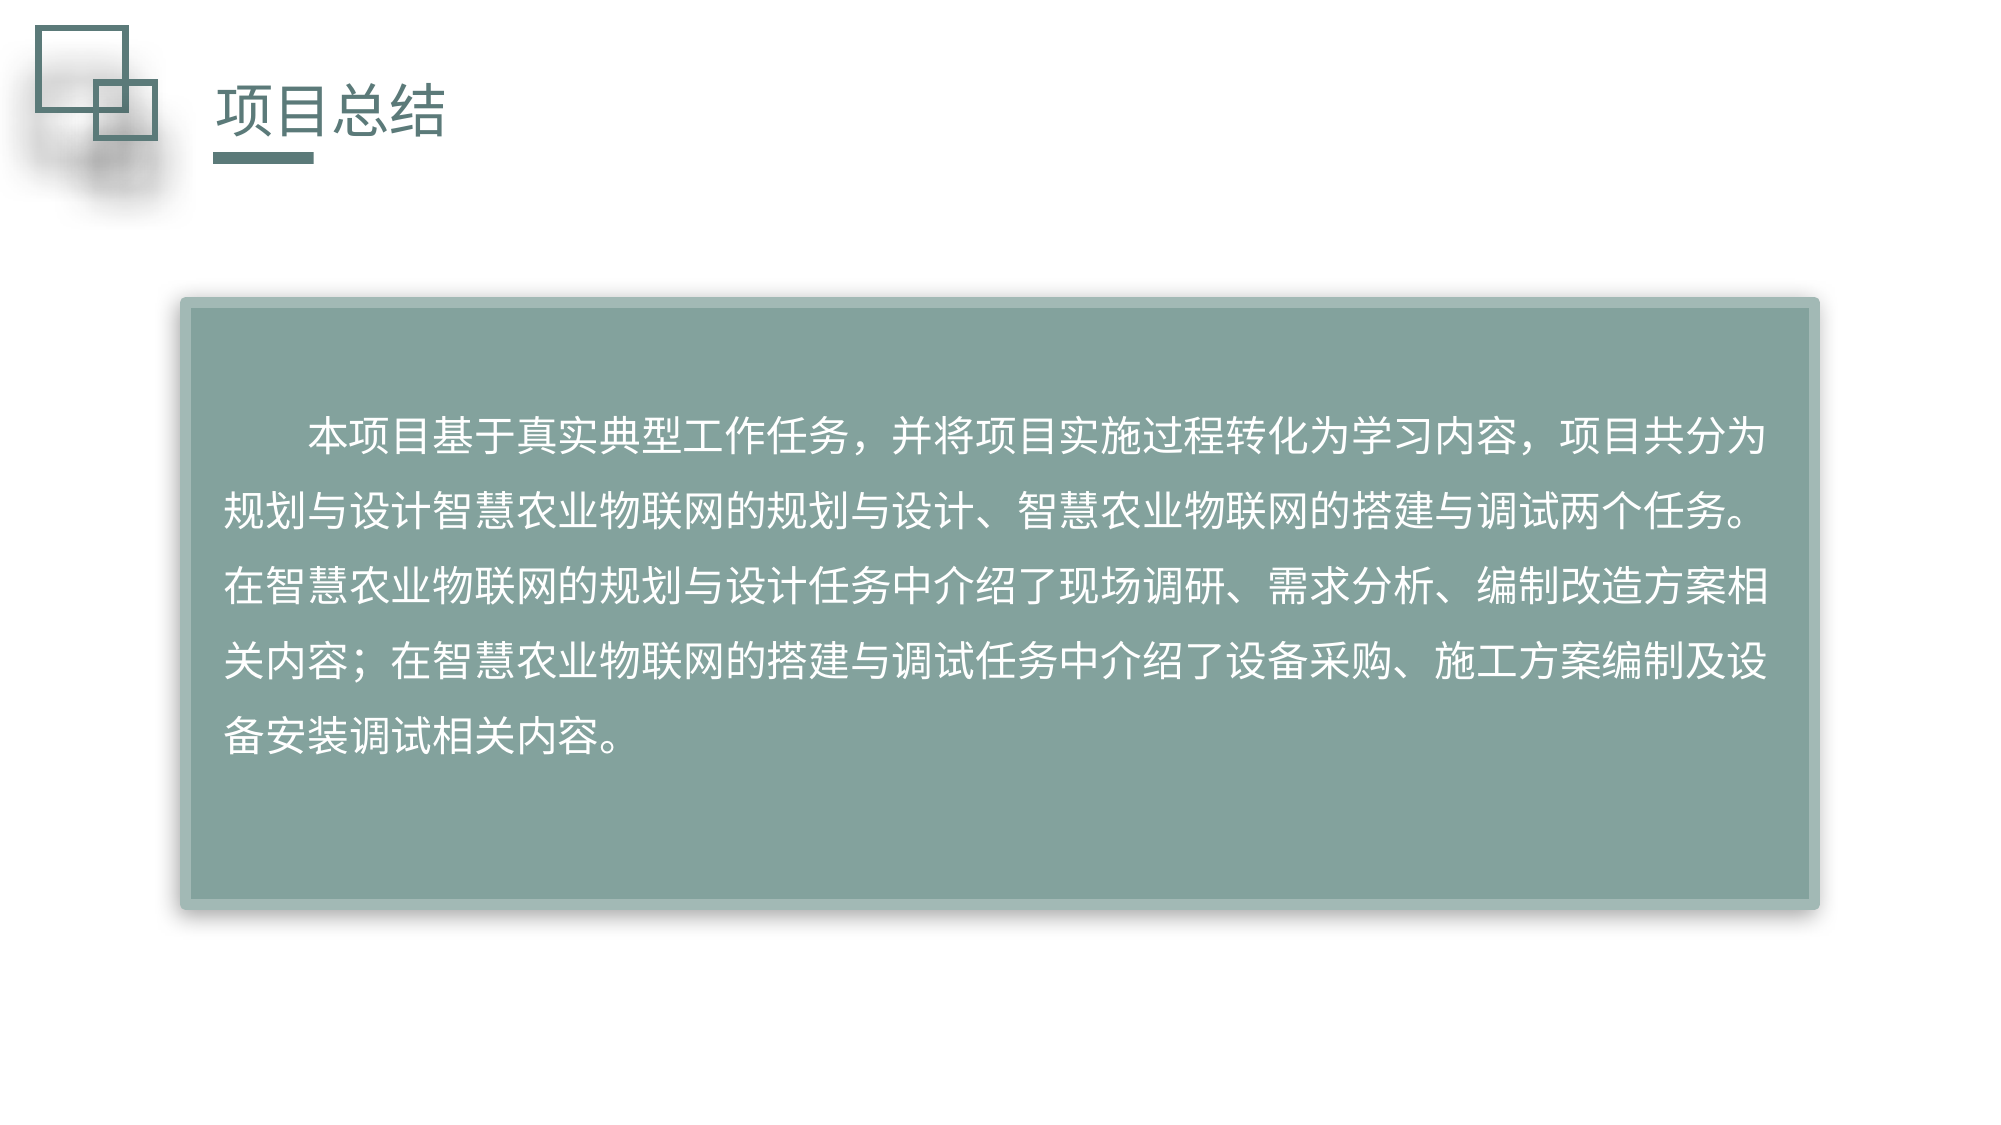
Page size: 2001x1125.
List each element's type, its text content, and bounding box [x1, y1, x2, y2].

text_box [185, 302, 1815, 905]
text_box 本项目基于真实典型工作任务，并将项目实施过程转化为学习内容，项目共分为规划与设计智慧农业物联网的规划与设计、智慧农业物联网的搭建与调试两个任务。在智慧农业物联网的规划与设计任务中介绍了现场调研、需求分析、编制改造方案相关内容；在智慧农业物联网的搭建与调试任务中介绍了设备采购、施工方案编制及设备安装调试相关内容。 [209, 377, 1793, 768]
text_box [95, 81, 156, 139]
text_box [173, 66, 481, 164]
text_box [37, 27, 127, 111]
